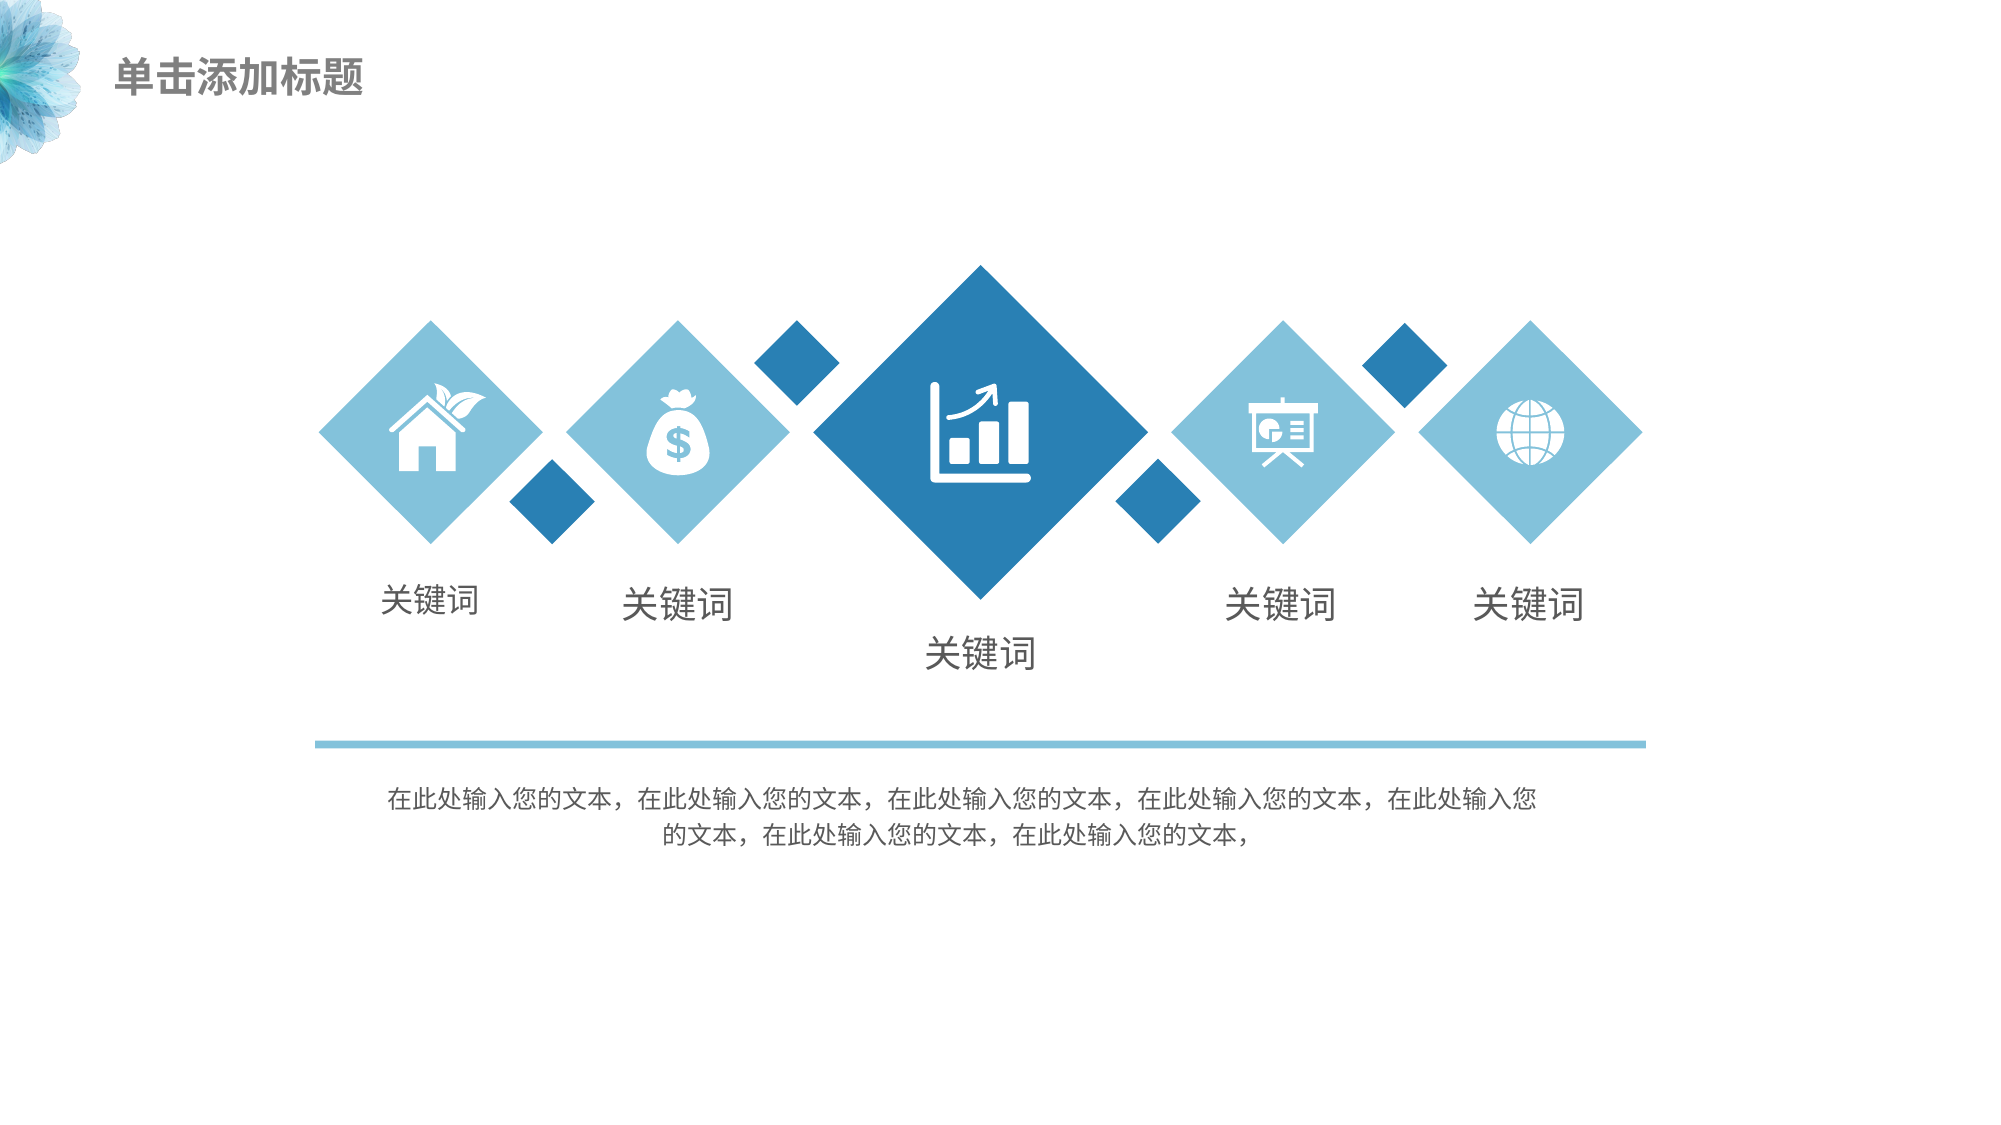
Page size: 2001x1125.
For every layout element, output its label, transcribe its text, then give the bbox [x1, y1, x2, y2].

text_box [399, 407, 456, 472]
text_box [930, 382, 1031, 483]
text_box [509, 459, 595, 545]
text_box [646, 410, 710, 476]
text_box [1362, 322, 1448, 409]
text_box 单击添加标题 [98, 43, 594, 108]
text_box [813, 264, 1149, 600]
text_box 关键词 [1163, 571, 1400, 716]
text_box [565, 320, 790, 545]
text_box [660, 389, 696, 409]
text_box [754, 320, 840, 406]
text_box [1248, 397, 1318, 468]
text_box [1418, 320, 1643, 545]
picture [0, 0, 81, 164]
text_box [389, 383, 487, 433]
text_box 关键词 [559, 571, 797, 716]
text_box [314, 740, 1647, 749]
text_box [1496, 433, 1529, 465]
text_box 关键词 [1411, 571, 1648, 716]
text_box [1530, 433, 1565, 465]
text_box [1171, 320, 1396, 545]
text_box [318, 320, 543, 545]
text_box [1496, 400, 1529, 432]
text_box 关键词 [865, 620, 1097, 740]
text_box 在此处输入您的文本，在此处输入您的文本，在此处输入您的文本，在此处输入您的文本，在此处输入您的文本，在此处输入您的文本，在此处输入您的文本， [364, 777, 1562, 925]
text_box 关键词 [311, 571, 549, 716]
text_box [1115, 458, 1201, 544]
text_box [1530, 399, 1565, 432]
